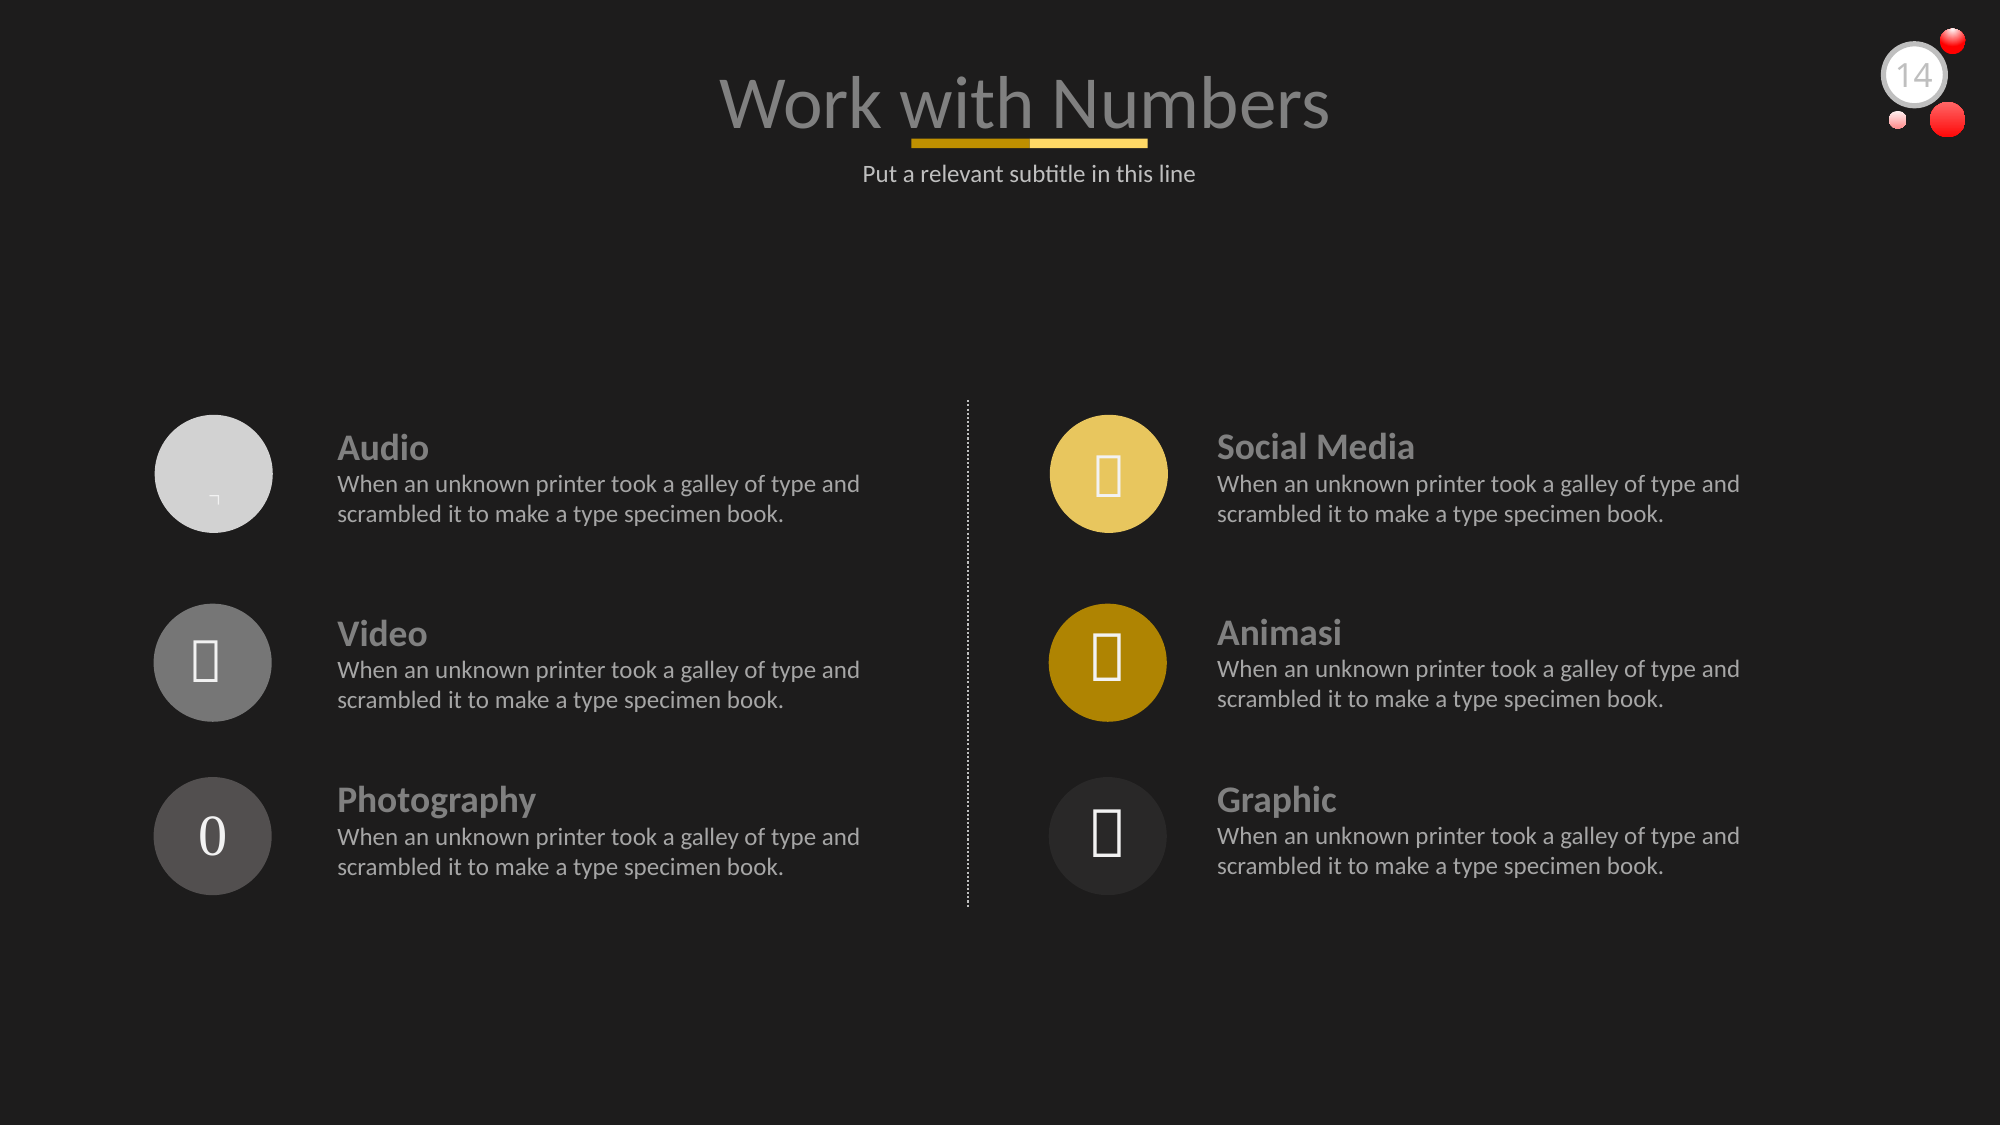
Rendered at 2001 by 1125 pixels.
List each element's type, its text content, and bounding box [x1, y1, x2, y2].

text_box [153, 777, 272, 896]
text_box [911, 138, 1148, 149]
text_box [153, 603, 272, 722]
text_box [1048, 777, 1167, 896]
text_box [1876, 28, 1966, 138]
text_box Put a relevant subtitle in this line [792, 142, 1267, 202]
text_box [1048, 603, 1167, 722]
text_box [154, 414, 273, 533]
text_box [1049, 414, 1168, 533]
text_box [322, 415, 918, 890]
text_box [1202, 414, 1798, 889]
text_box Work with Numbers [597, 1, 1454, 152]
